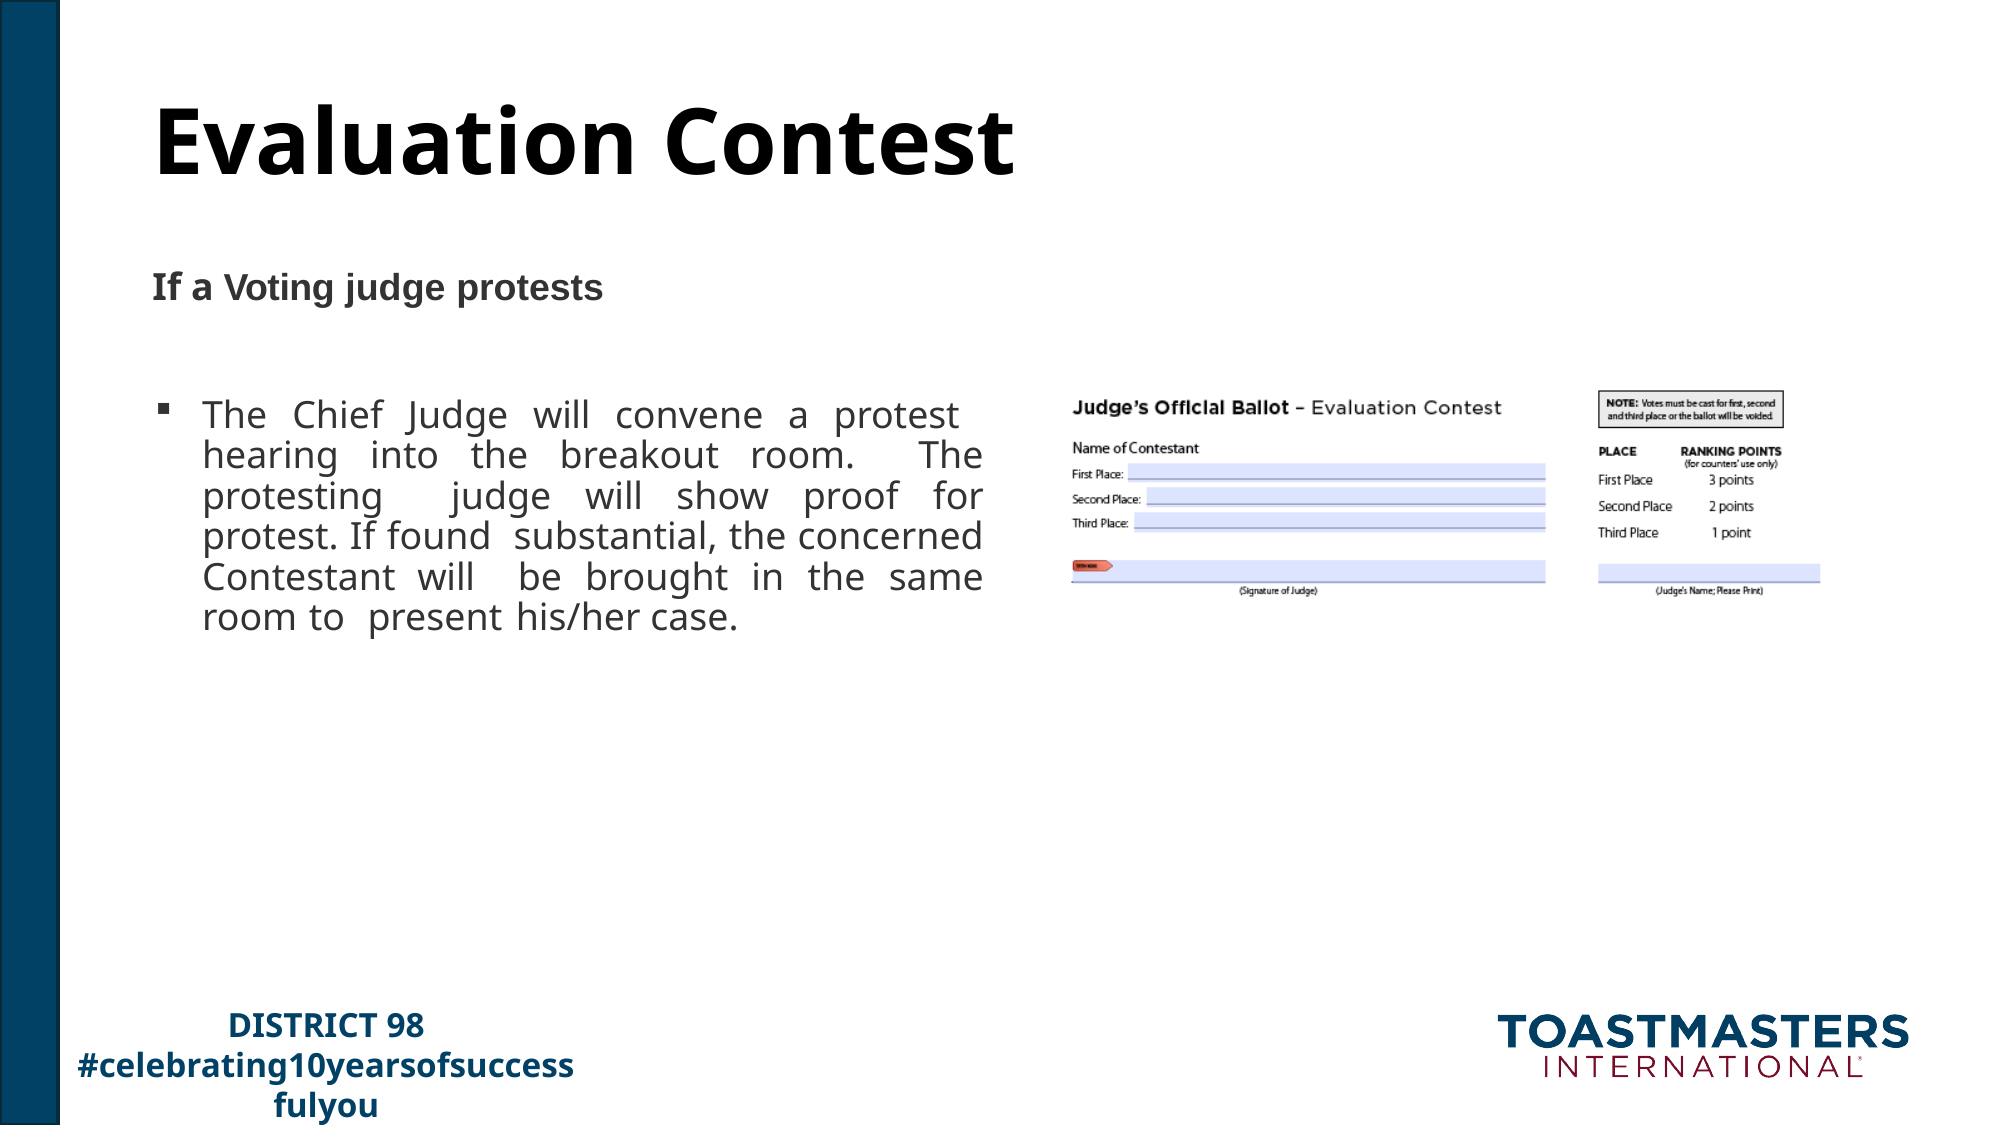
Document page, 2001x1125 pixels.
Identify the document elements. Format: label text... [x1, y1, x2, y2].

list If a Voting judge protests The Chief Judge will convene a protest hearing into the breakout room. The protesting judge will show proof for protest. If found substantial, the concerned Contestant will be brought in the same room to present his/her case. [137, 260, 1000, 950]
text_box DISTRICT 98 #celebrating10yearsofsuccessfulyou [58, 996, 595, 1125]
text_box [0, 0, 60, 1125]
picture [1383, 631, 2000, 1125]
picture [1028, 388, 1863, 614]
title Evaluation Contest [137, 59, 1944, 229]
